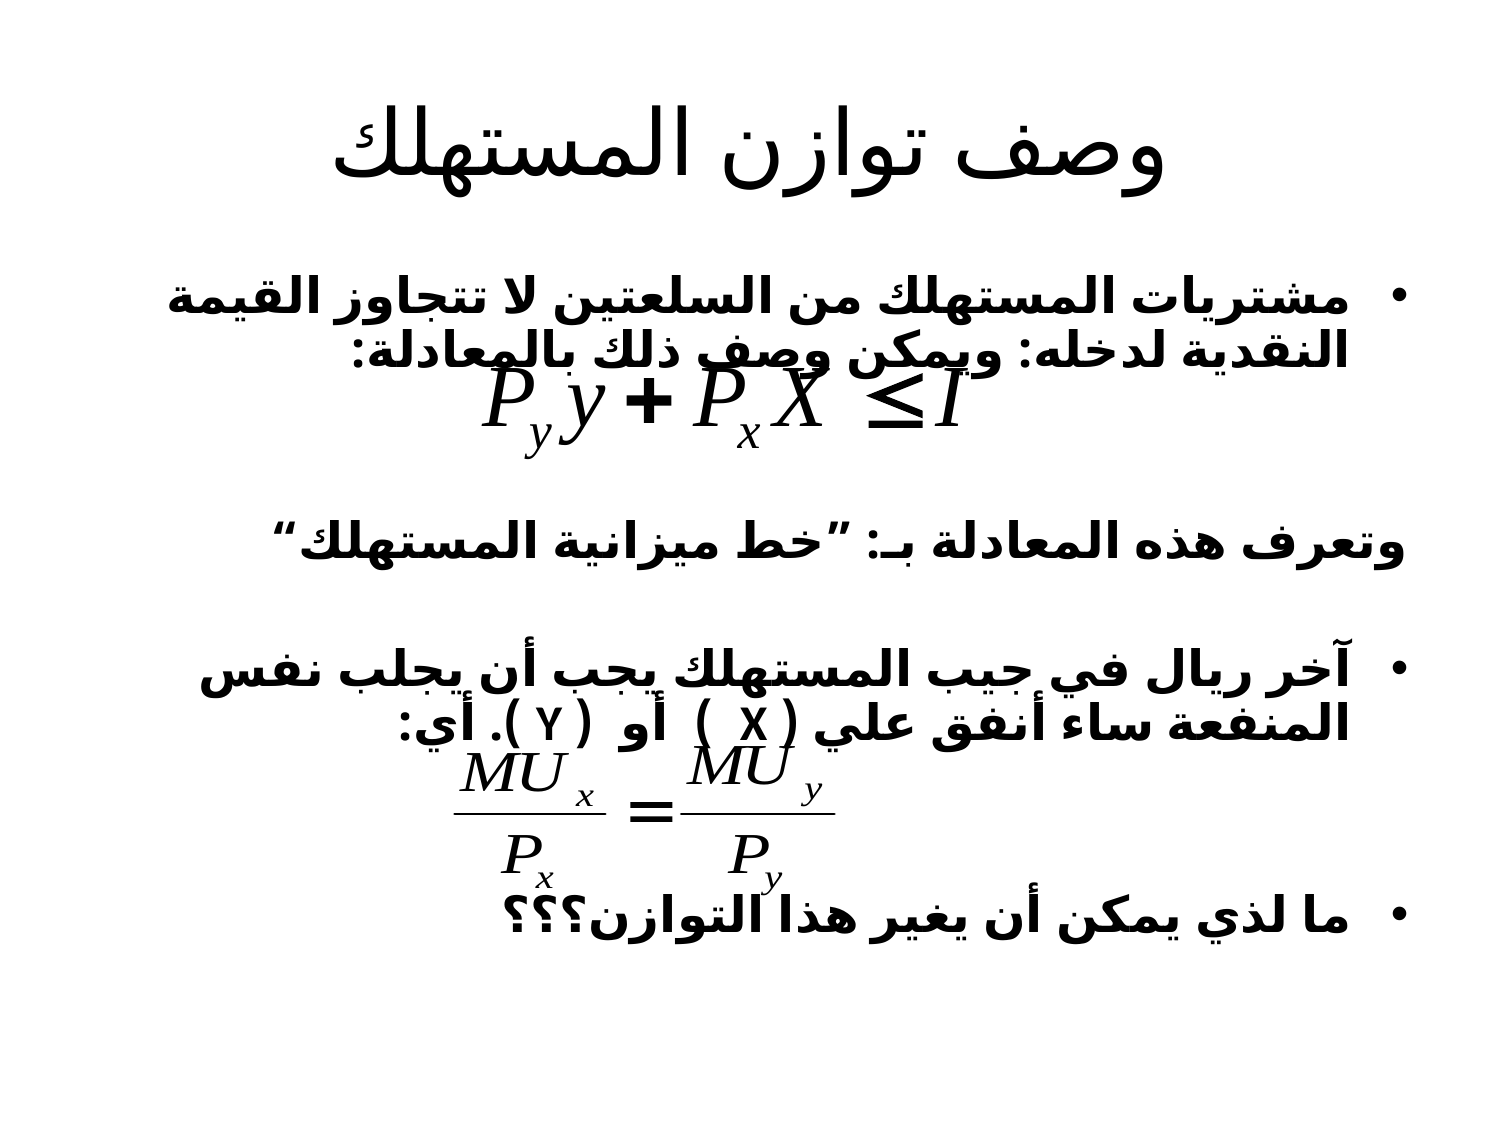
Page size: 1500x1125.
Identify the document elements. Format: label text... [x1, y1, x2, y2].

title وصف توازن المستهلك [75, 45, 1425, 233]
list مشتريات المستهلك من السلعتين لا تتجاوز القيمة النقدية لدخله: ويمكن وصف ذلك بالمعادلة: وتعرف هذه المعادلة بـ: ”خط ميزانية المستهلك“ آخر ريال في جيب المستهلك يجب أن يجلب نفس المنفعة ساء أنفق علي ( X ) أو ( Y ). أي: ما لذي يمكن أن يغير هذا التوازن؟؟؟ [75, 262, 1424, 1005]
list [442, 727, 848, 907]
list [466, 337, 991, 479]
